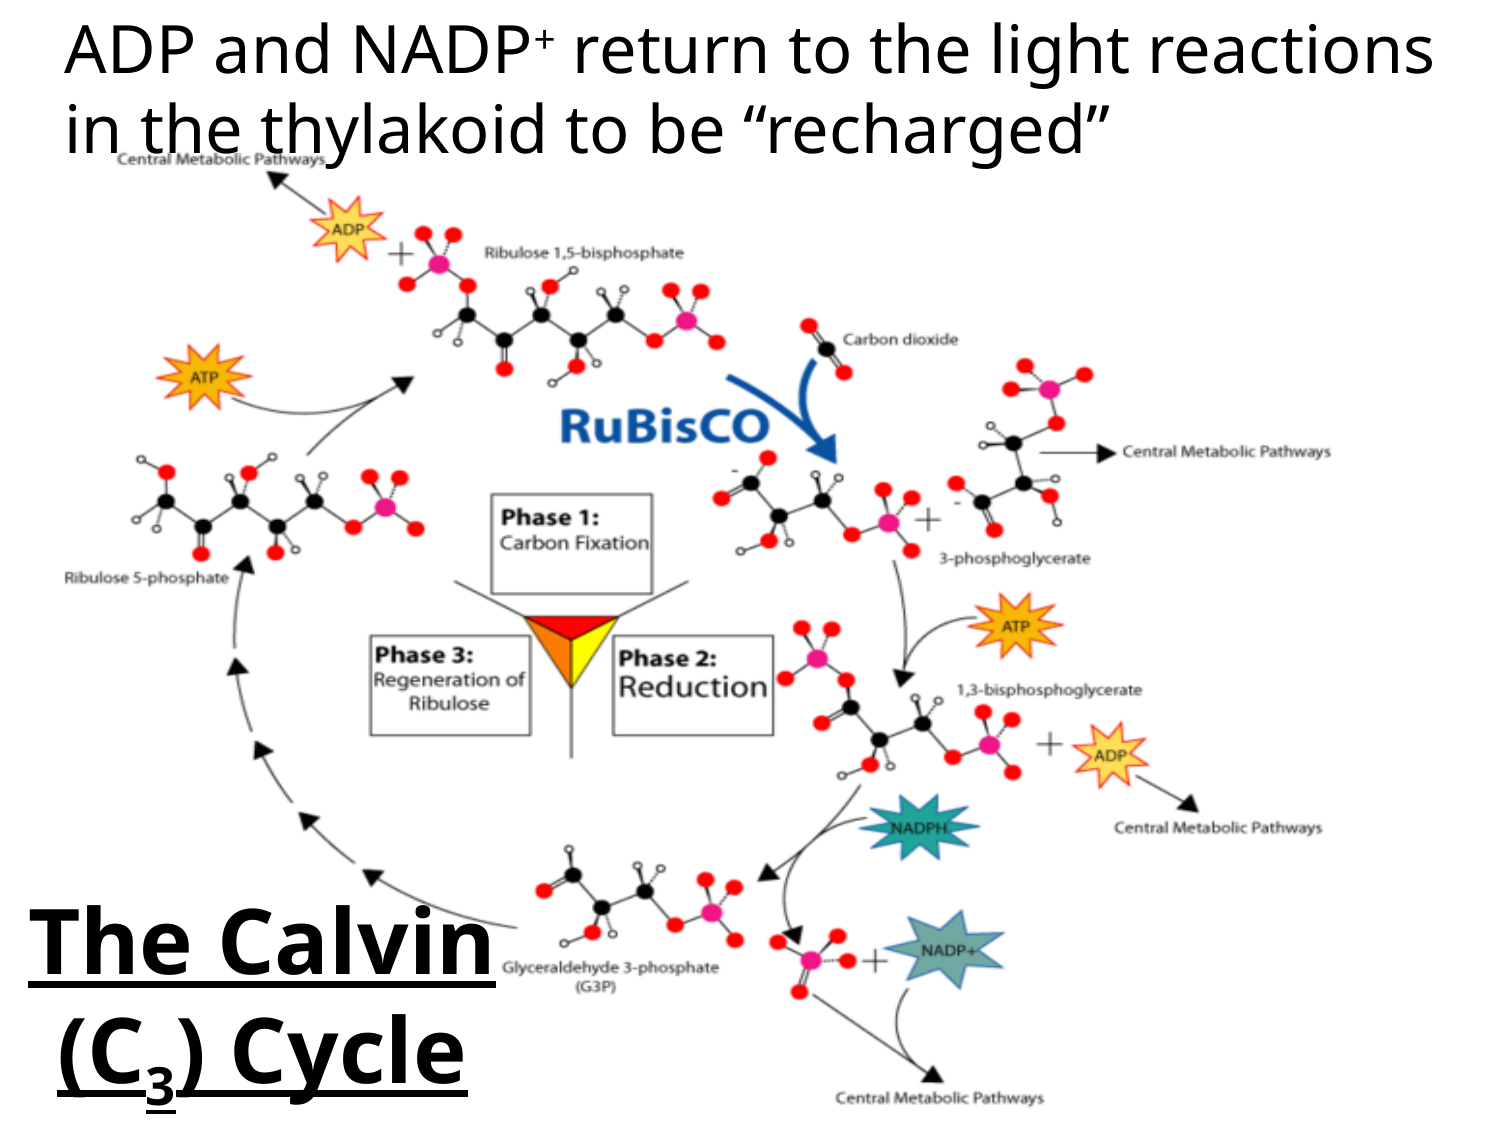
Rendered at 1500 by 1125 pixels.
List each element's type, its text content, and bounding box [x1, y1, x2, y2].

text_box ADP and NADP+ return to the light reactions in the thylakoid to be “recharged” [50, 0, 1500, 175]
picture [0, 110, 1351, 1125]
